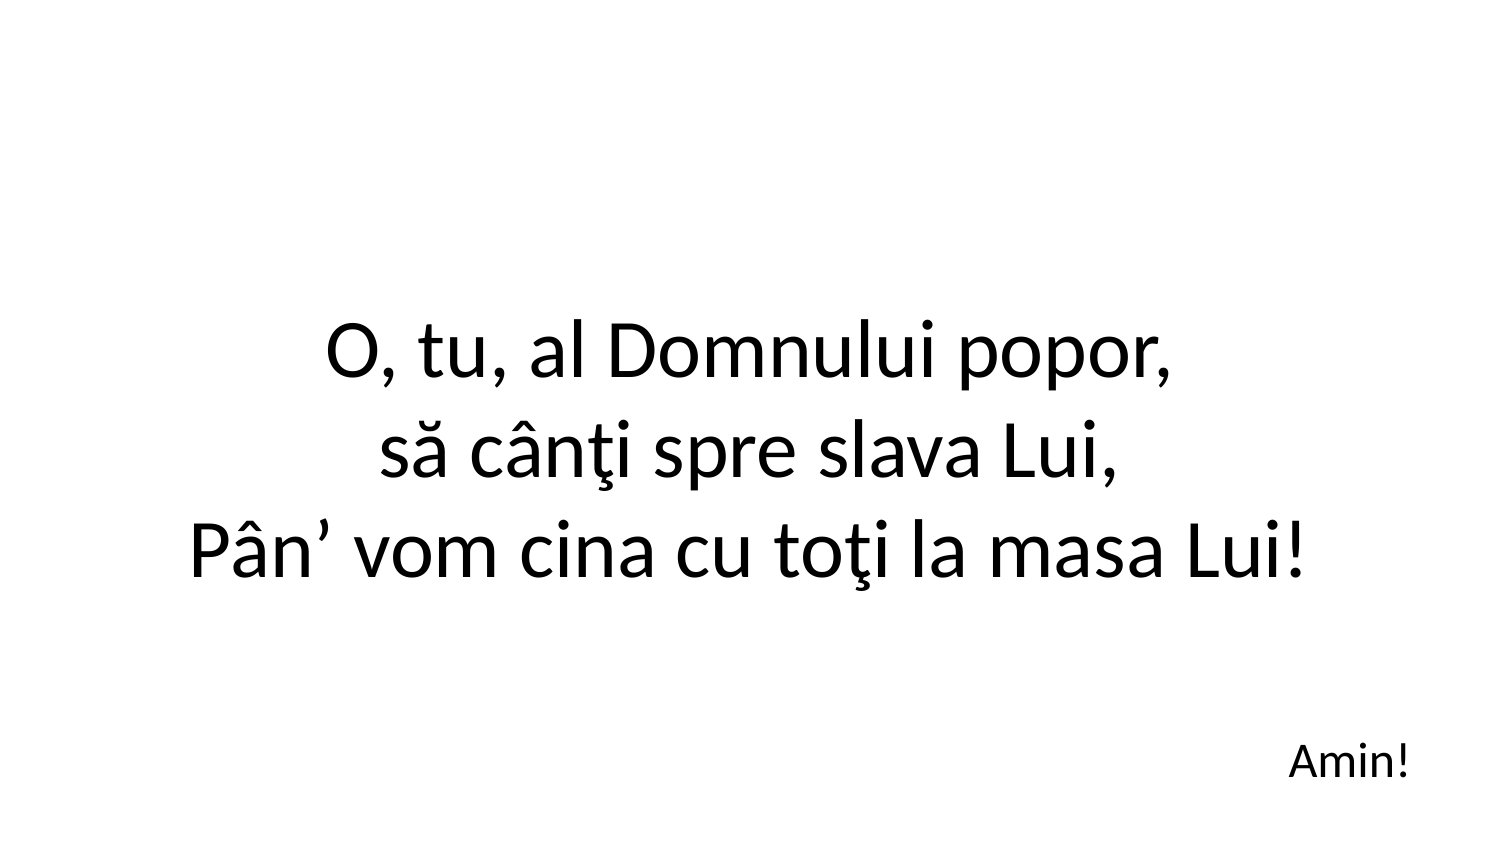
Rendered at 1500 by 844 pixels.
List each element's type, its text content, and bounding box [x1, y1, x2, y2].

text_box O, tu, al Domnului popor, să cânţi spre slava Lui, Pân’ vom cina cu toţi la masa Lui! [174, 242, 1326, 602]
text_box Amin! [1273, 674, 1427, 795]
